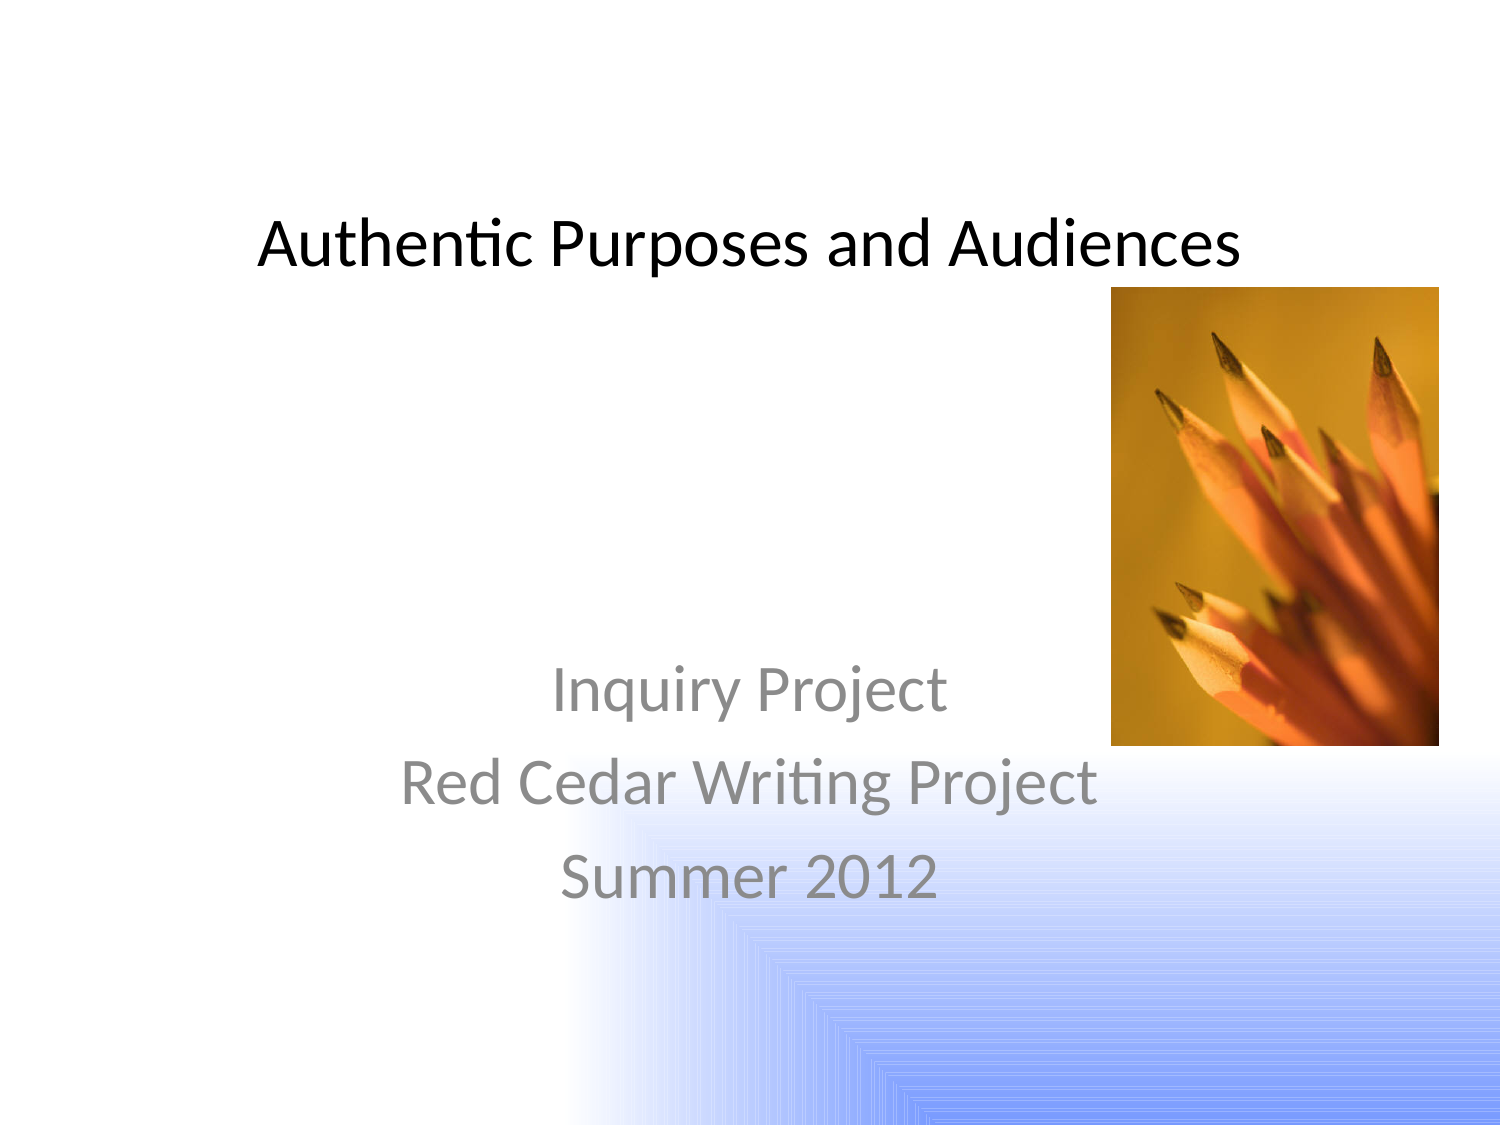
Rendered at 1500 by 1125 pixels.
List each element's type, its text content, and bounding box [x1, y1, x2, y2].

picture [1111, 287, 1439, 746]
title Authentic Purposes and Audiences [112, 187, 1388, 429]
subtitle Inquiry Project Red Cedar Writing Project Summer 2012 [225, 637, 1275, 925]
